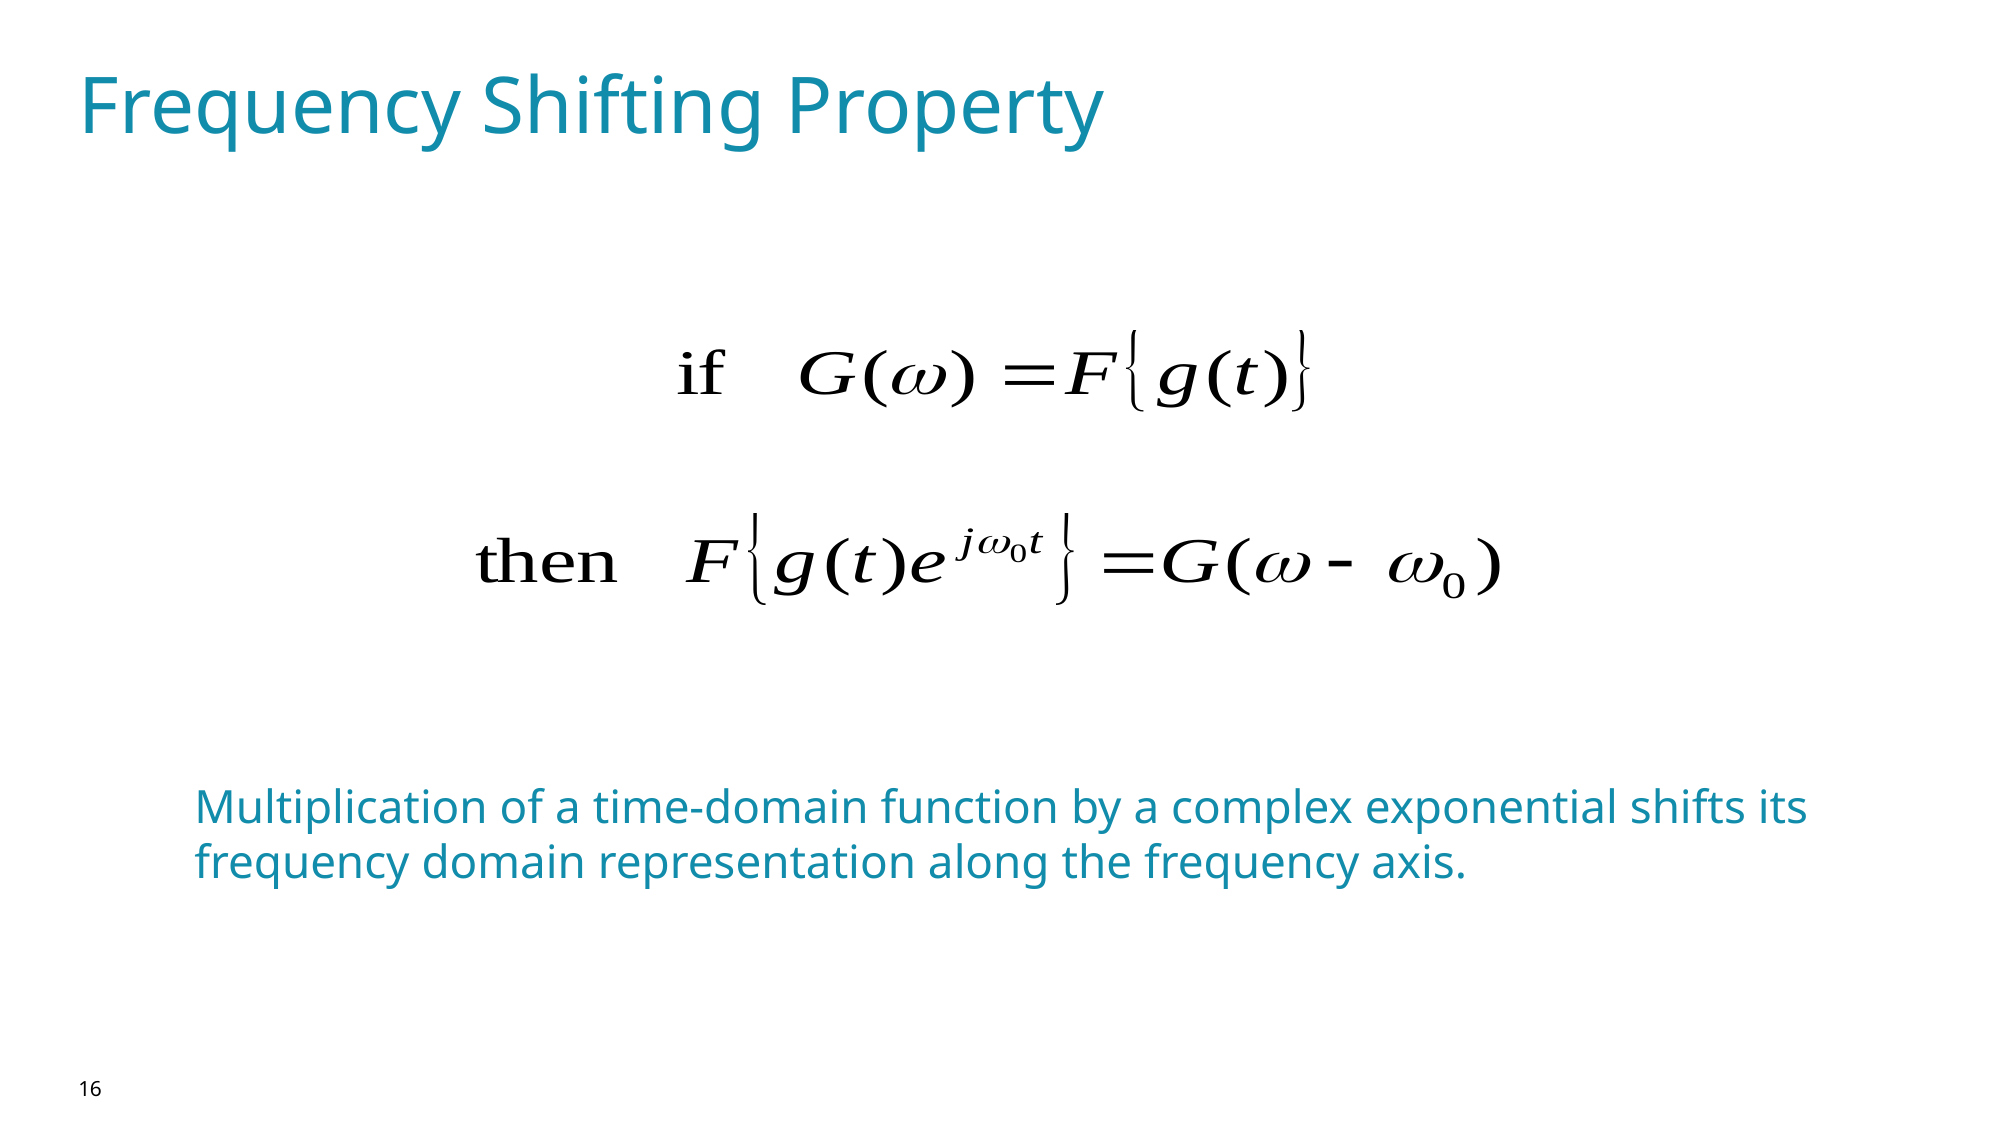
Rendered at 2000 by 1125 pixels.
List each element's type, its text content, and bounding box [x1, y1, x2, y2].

text_box Multiplication of a time-domain function by a complex exponential shifts its frequency domain representation along the frequency axis. [179, 770, 1845, 896]
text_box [461, 513, 1522, 615]
title Frequency Shifting Property [78, 55, 1910, 150]
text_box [665, 330, 1328, 421]
